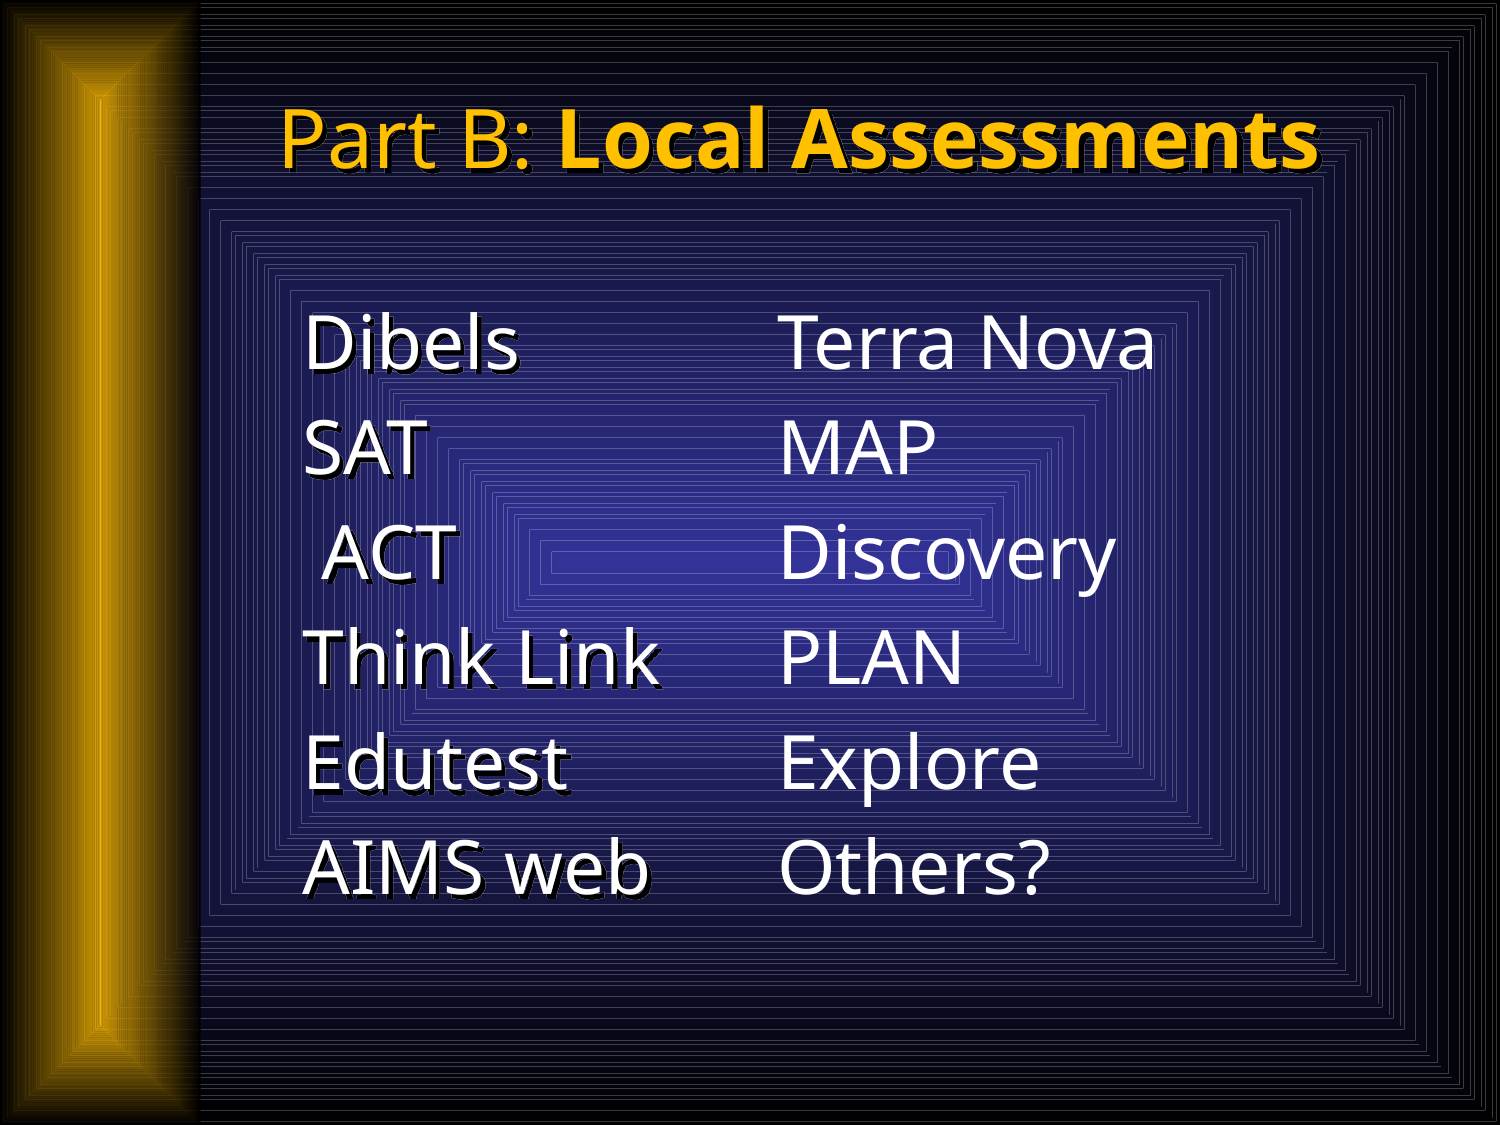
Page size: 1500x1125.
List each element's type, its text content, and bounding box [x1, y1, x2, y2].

text_box Terra Nova MAP Discovery PLAN Explore Others? [762, 287, 1375, 1008]
list Dibels SAT ACT Think Link Edutest AIMS web [287, 287, 738, 1038]
title Part B: Local Assessments [187, 41, 1426, 230]
